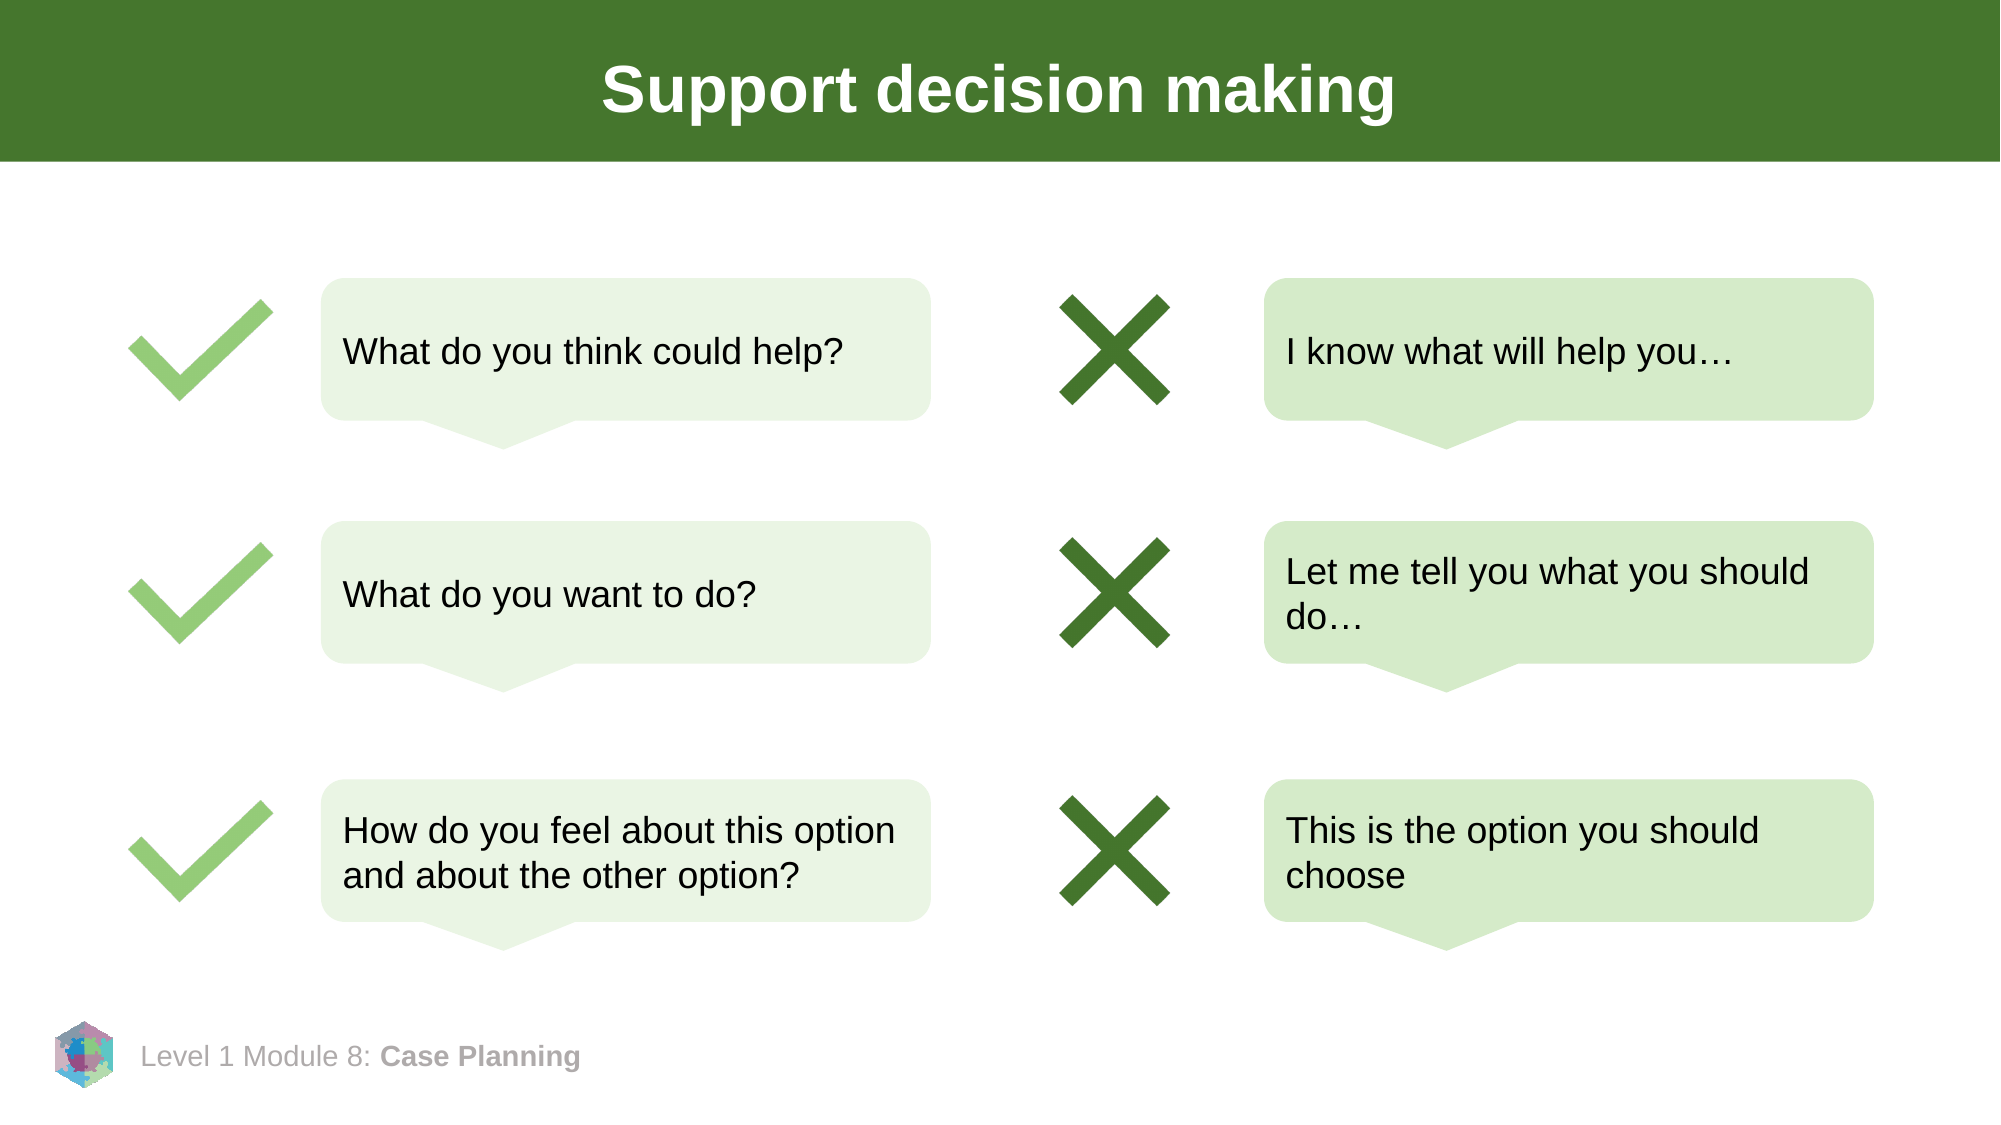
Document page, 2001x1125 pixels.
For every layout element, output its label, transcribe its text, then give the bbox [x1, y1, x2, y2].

text_box I know what will help you… [1262, 276, 1875, 451]
text_box What do you think could help? [319, 276, 932, 451]
picture [125, 274, 276, 425]
text_box What do you want to do? [319, 520, 932, 694]
picture [125, 775, 276, 926]
picture [125, 517, 276, 668]
text_box Let me tell you what you should do… [1262, 520, 1875, 694]
picture [1038, 517, 1190, 668]
picture [1038, 775, 1190, 926]
text_box How do you feel about this option and about the other option? [319, 778, 932, 952]
title Support decision making [137, 19, 1863, 163]
text_box This is the option you should choose [1262, 778, 1875, 952]
picture [1038, 274, 1190, 425]
picture [55, 1021, 113, 1088]
